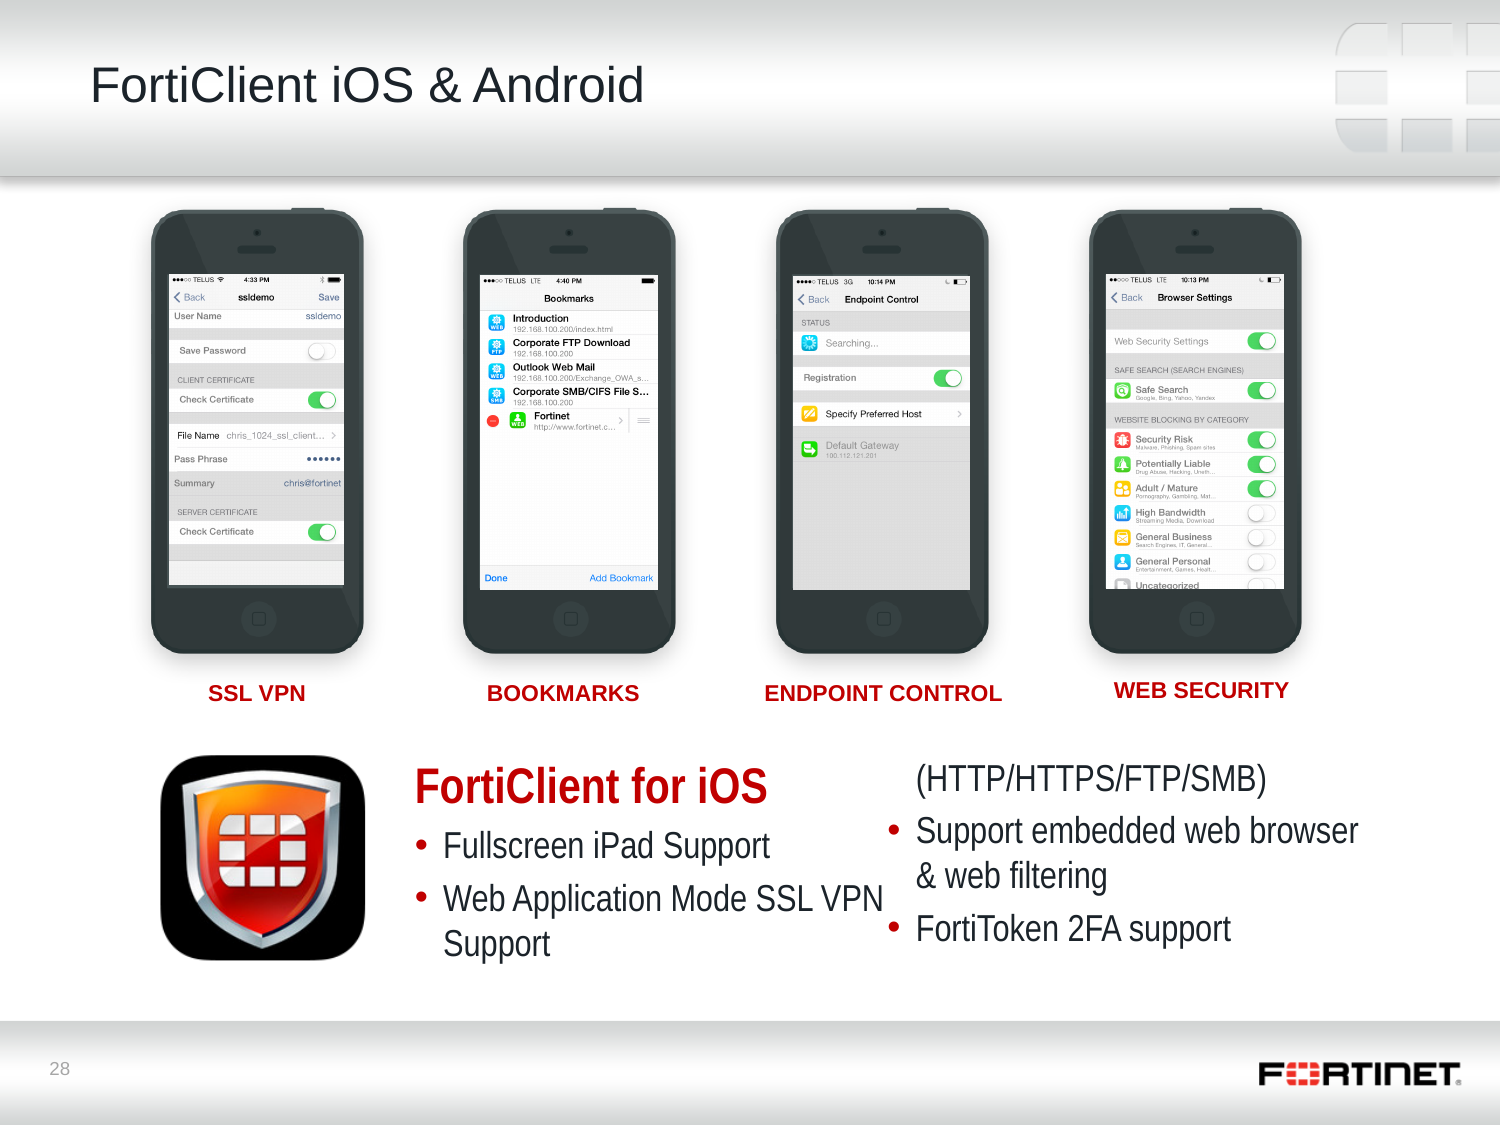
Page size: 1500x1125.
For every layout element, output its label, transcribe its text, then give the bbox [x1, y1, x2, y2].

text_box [1049, 182, 1326, 689]
title FortiClient iOS & Android [75, 45, 1425, 138]
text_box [110, 182, 388, 689]
text_box SSL VPN [107, 671, 408, 714]
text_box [736, 182, 1013, 689]
list FortiClient for iOS Fullscreen iPad Support Web Application Mode SSL VPN Support (HTTP/HTTPS/FTP/SMB) Support embedded web browser & web filtering FortiToken 2FA support [399, 746, 1375, 988]
text_box WEB SECURITY [1051, 668, 1352, 711]
text_box BOOKMARKS [413, 671, 714, 714]
text_box ENDPOINT CONTROL [733, 671, 1034, 714]
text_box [423, 182, 701, 689]
picture [0, 0, 1500, 1125]
